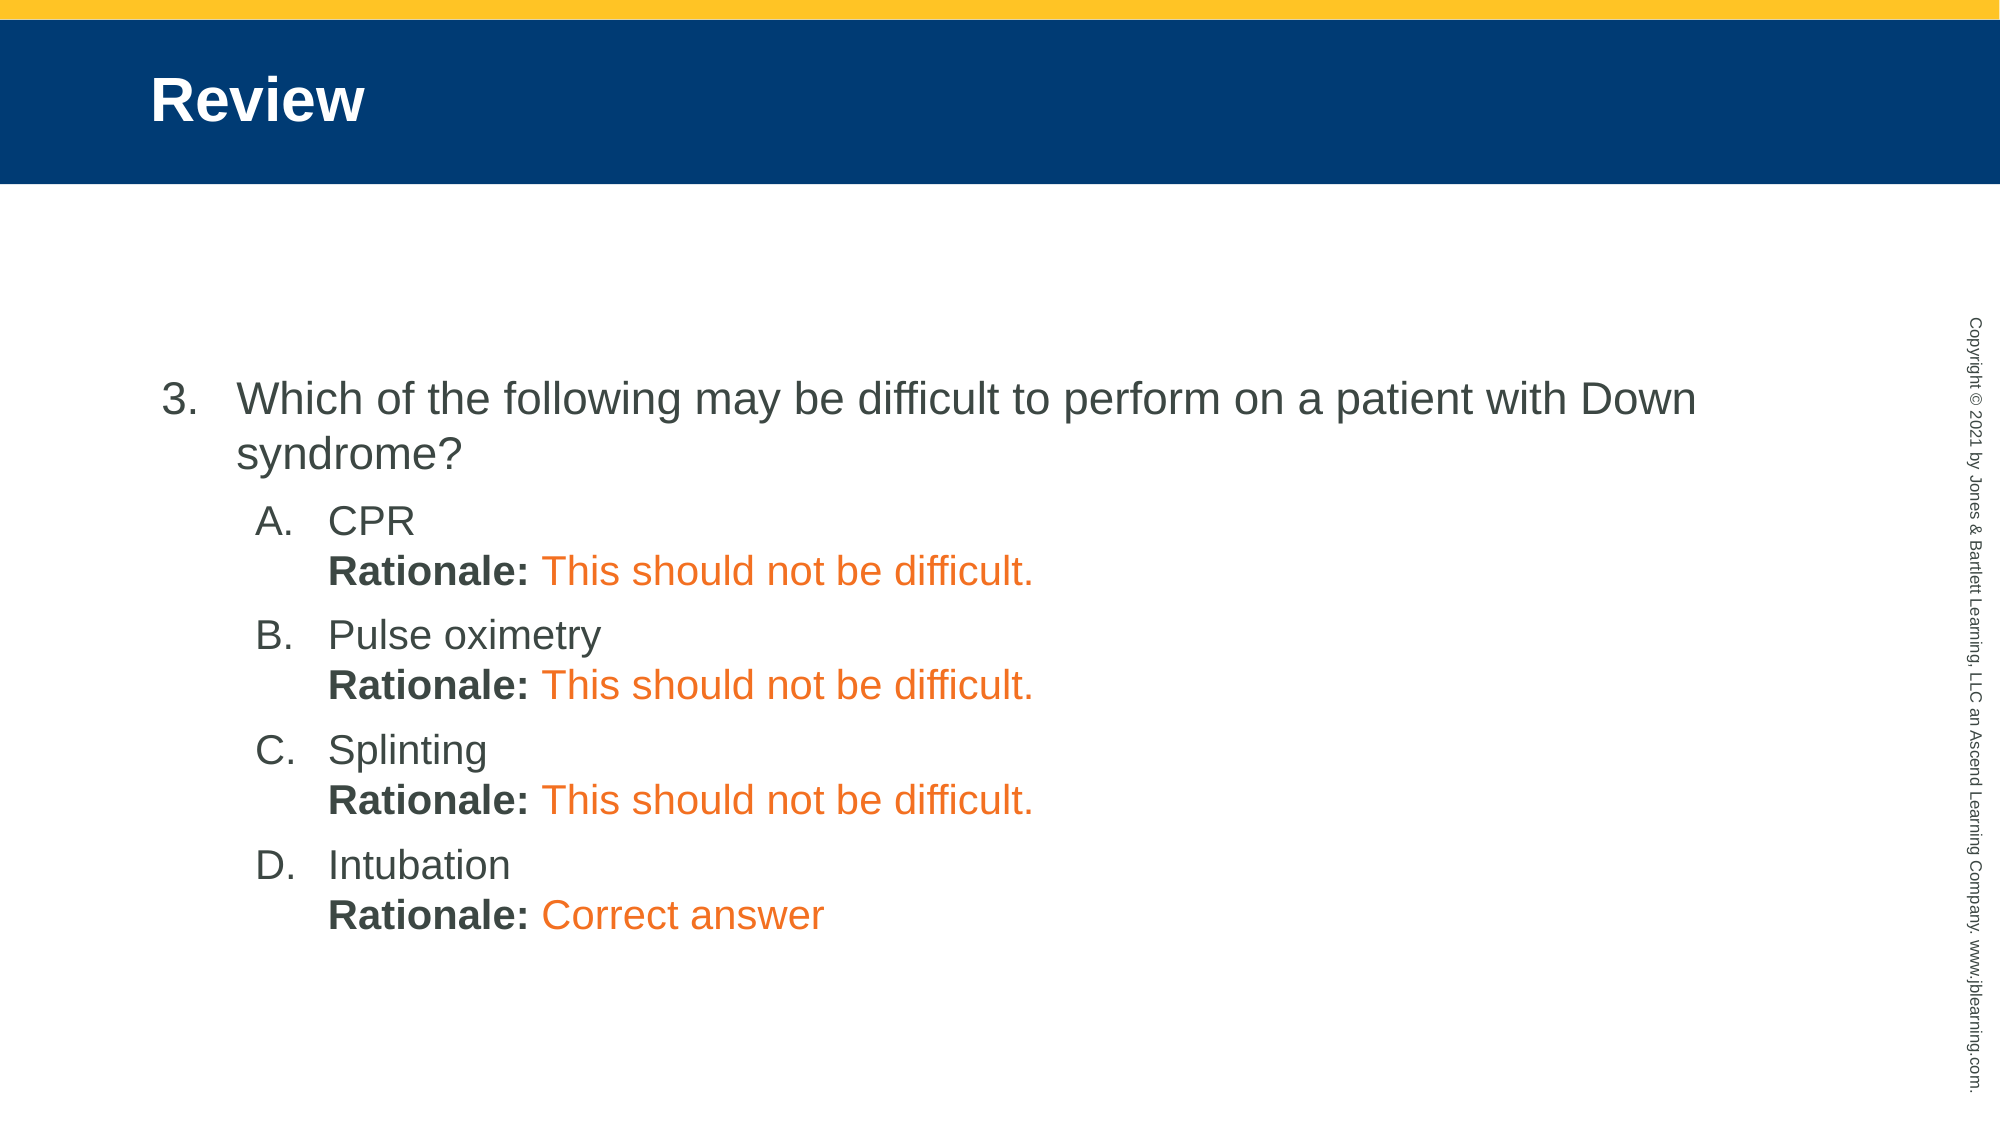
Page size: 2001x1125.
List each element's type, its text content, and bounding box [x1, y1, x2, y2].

list Which of the following may be difficult to perform on a patient with Down syndrome? CPR Rationale: This should not be difficult. Pulse oximetry Rationale: This should not be difficult. Splinting Rationale: This should not be difficult. Intubation Rationale: Correct answer [146, 361, 1859, 1016]
title Review [0, 19, 2000, 185]
